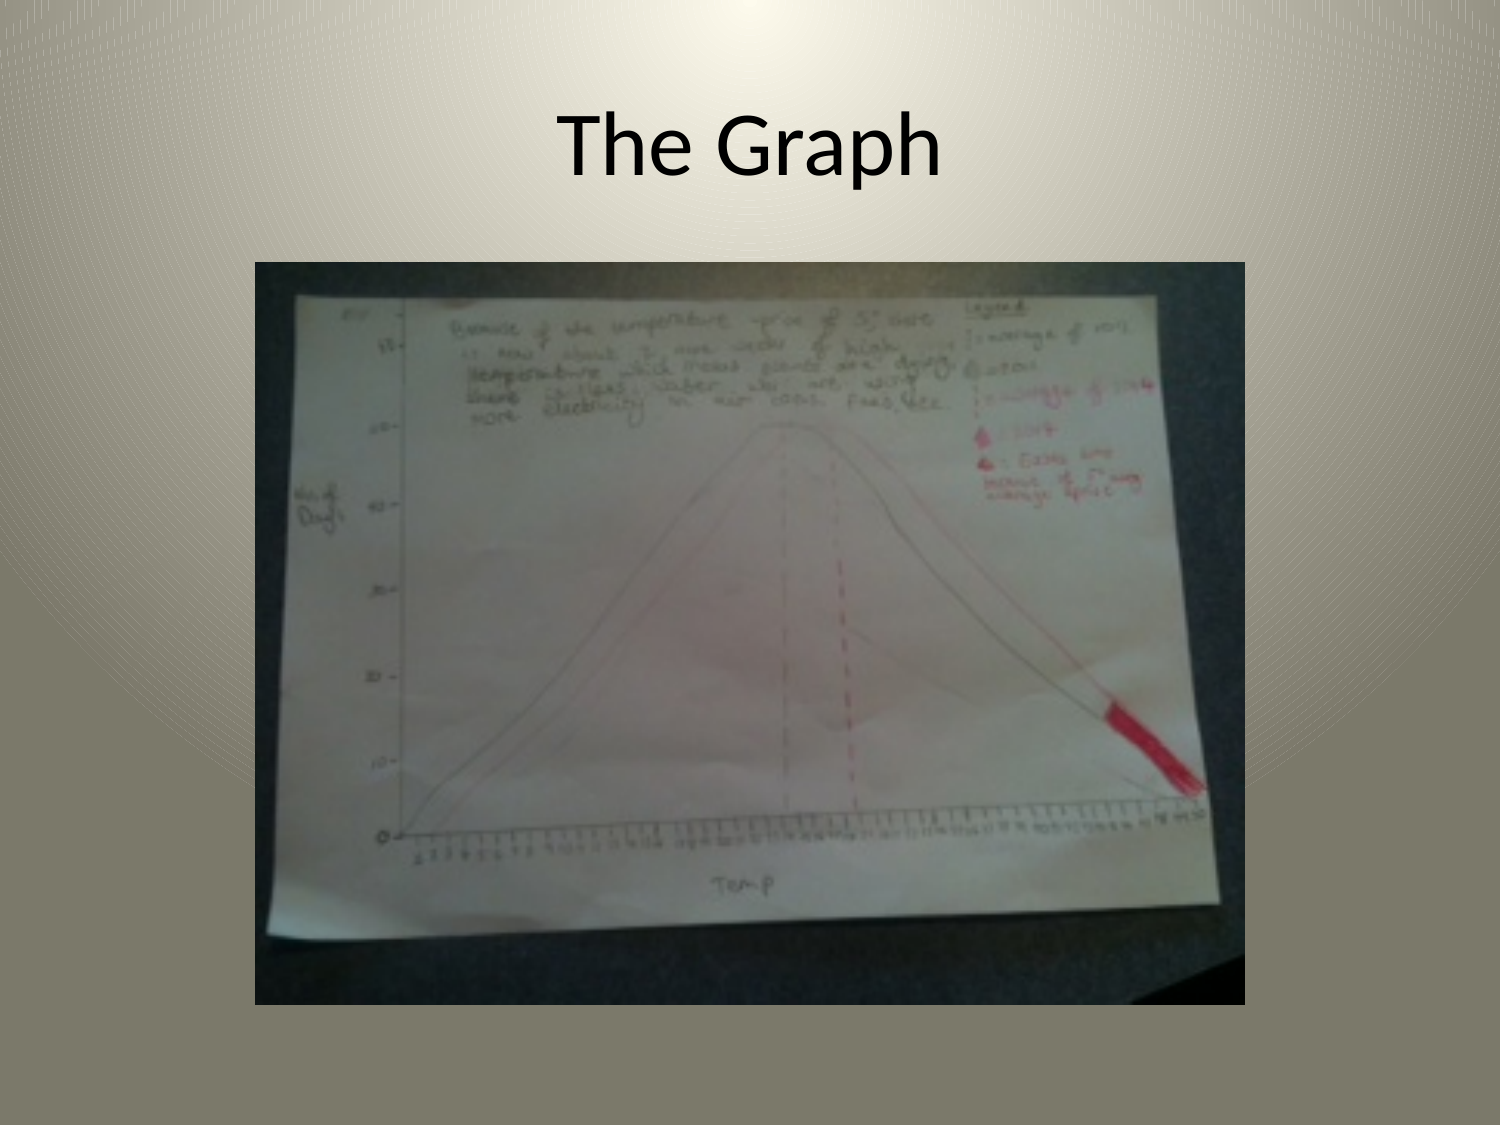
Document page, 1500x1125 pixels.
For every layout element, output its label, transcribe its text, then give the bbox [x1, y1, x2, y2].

title The Graph [75, 45, 1425, 233]
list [74, 262, 1426, 1006]
